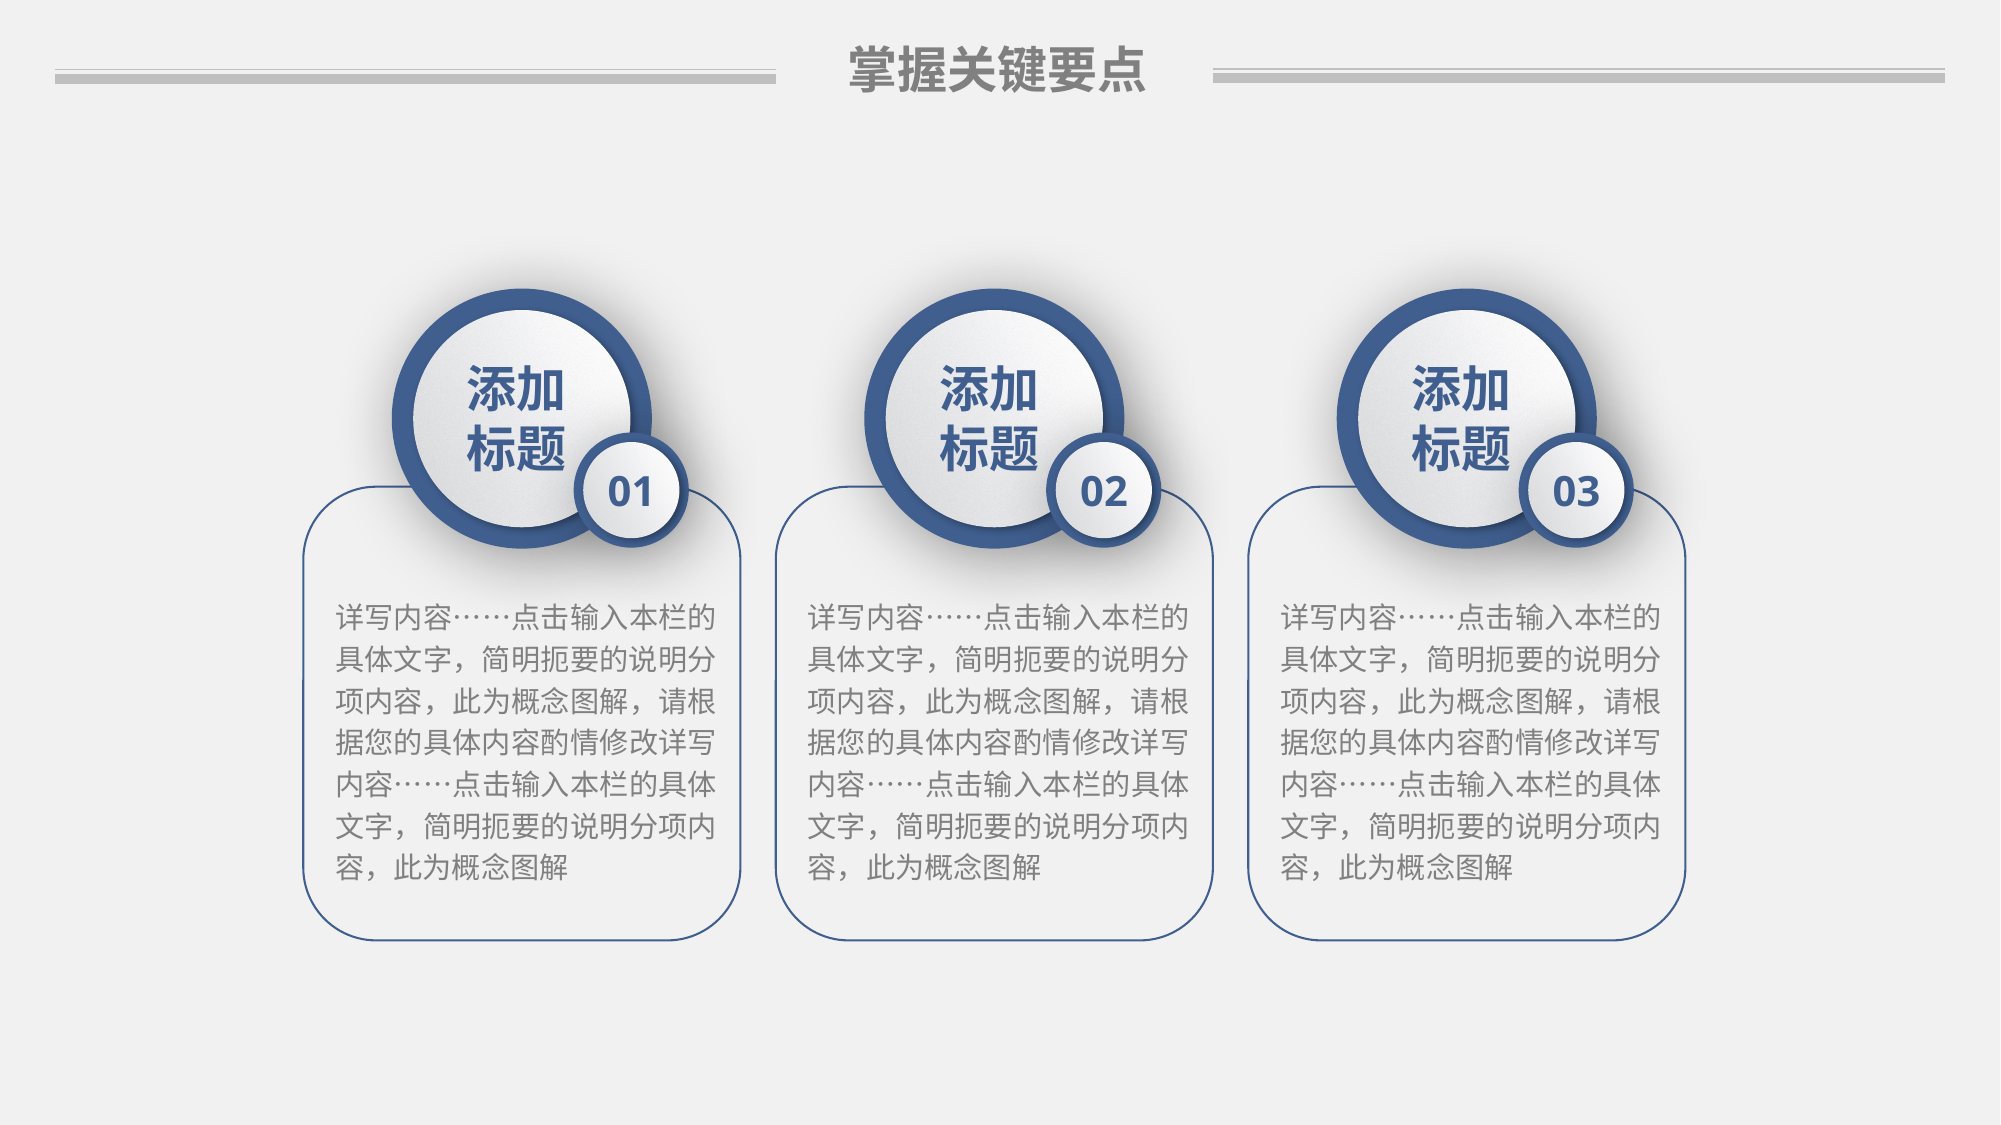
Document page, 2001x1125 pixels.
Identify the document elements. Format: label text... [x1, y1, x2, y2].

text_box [1518, 432, 1636, 548]
text_box [1246, 485, 1688, 943]
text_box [391, 288, 653, 549]
text_box 详写内容……点击输入本栏的具体文字，简明扼要的说明分项内容，此为概念图解，请根据您的具体内容酌情修改详写内容……点击输入本栏的具体文字，简明扼要的说明分项内容，此为概念图解 [1268, 587, 1674, 891]
text_box 掌握关键要点 [782, 30, 1213, 106]
text_box [301, 485, 743, 943]
text_box [773, 485, 1215, 943]
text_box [1045, 432, 1163, 548]
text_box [864, 288, 1125, 549]
text_box 详写内容……点击输入本栏的具体文字，简明扼要的说明分项内容，此为概念图解，请根据您的具体内容酌情修改详写内容……点击输入本栏的具体文字，简明扼要的说明分项内容，此为概念图解 [796, 587, 1201, 891]
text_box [573, 432, 691, 548]
text_box 详写内容……点击输入本栏的具体文字，简明扼要的说明分项内容，此为概念图解，请根据您的具体内容酌情修改详写内容……点击输入本栏的具体文字，简明扼要的说明分项内容，此为概念图解 [323, 587, 729, 891]
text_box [1336, 288, 1597, 549]
